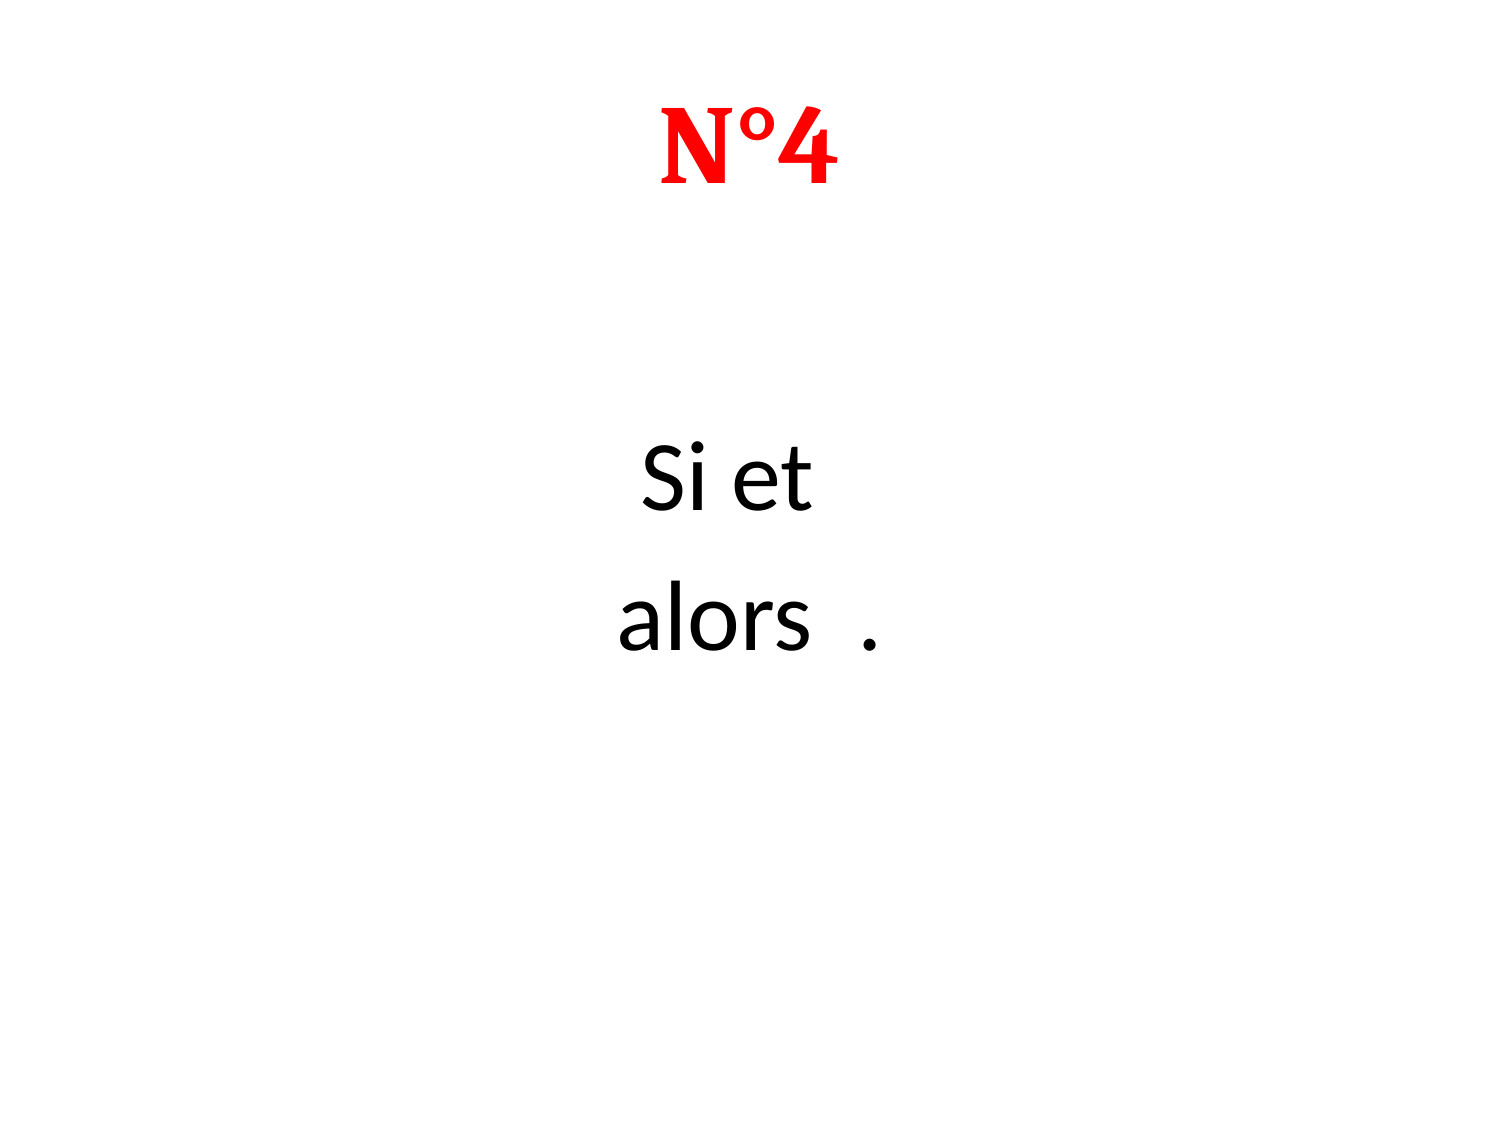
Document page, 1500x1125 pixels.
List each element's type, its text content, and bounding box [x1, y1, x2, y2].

text_box N°4 [0, 63, 1500, 214]
